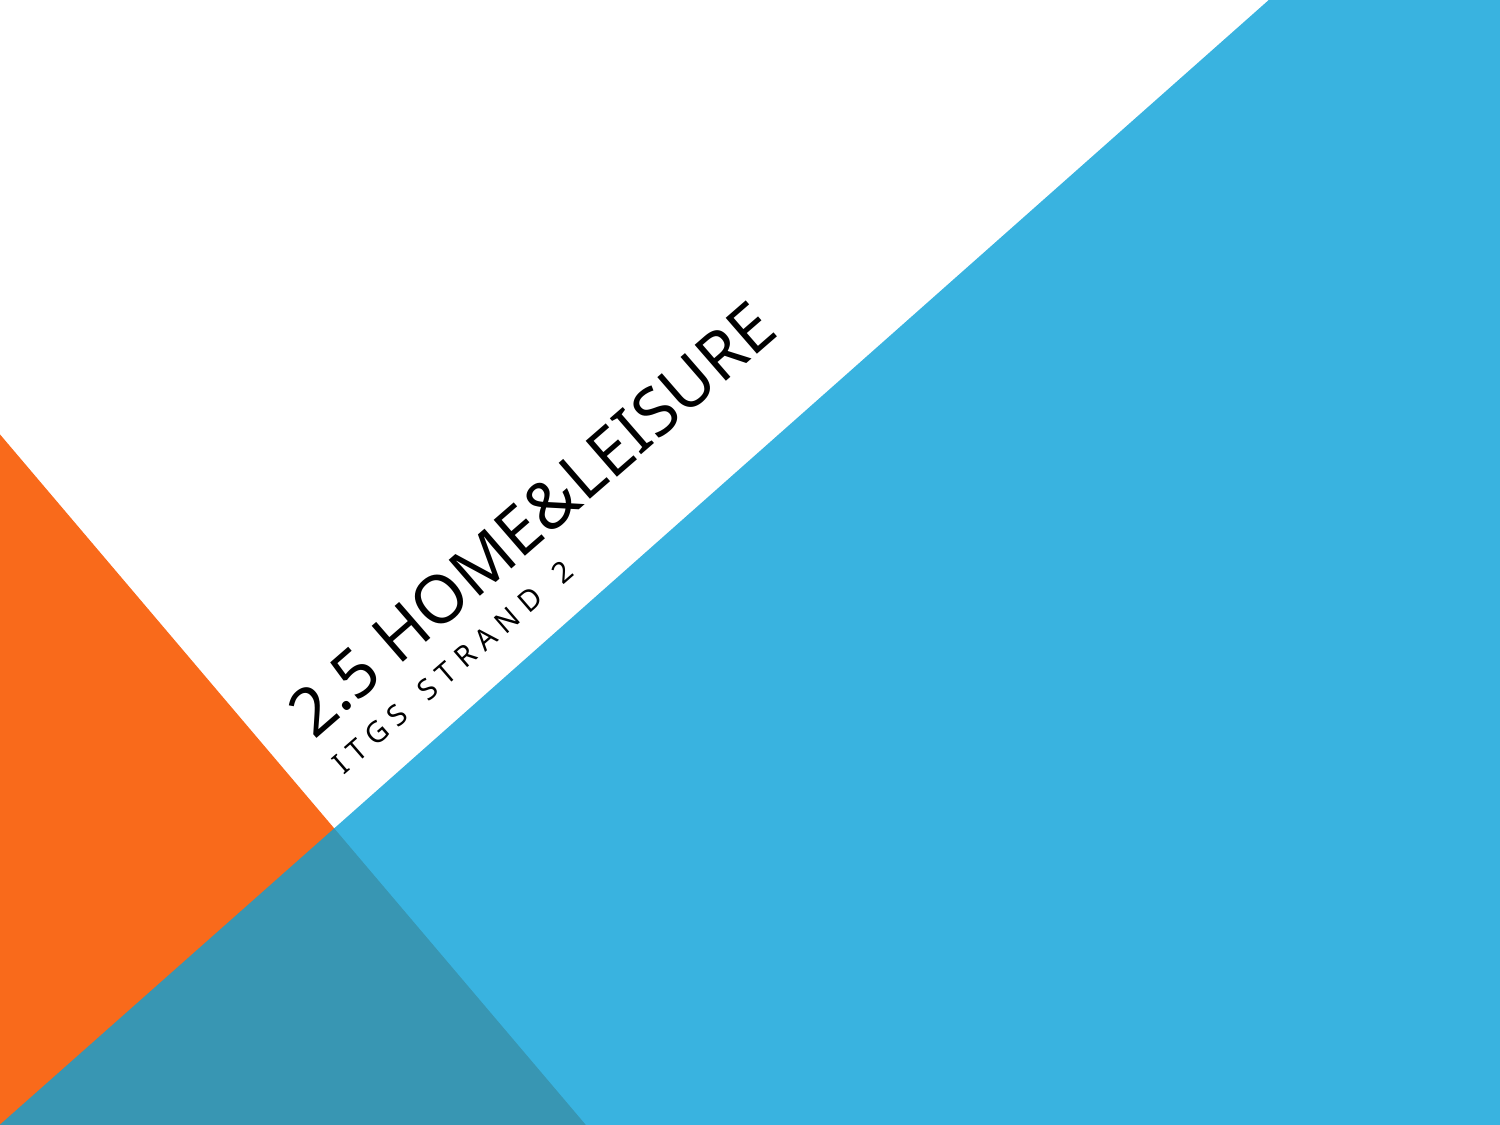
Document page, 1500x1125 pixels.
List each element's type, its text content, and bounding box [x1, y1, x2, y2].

subtitle ITGS Strand 2 [312, 61, 1154, 804]
title 2.5 Home&Leisure [182, 4, 1012, 761]
